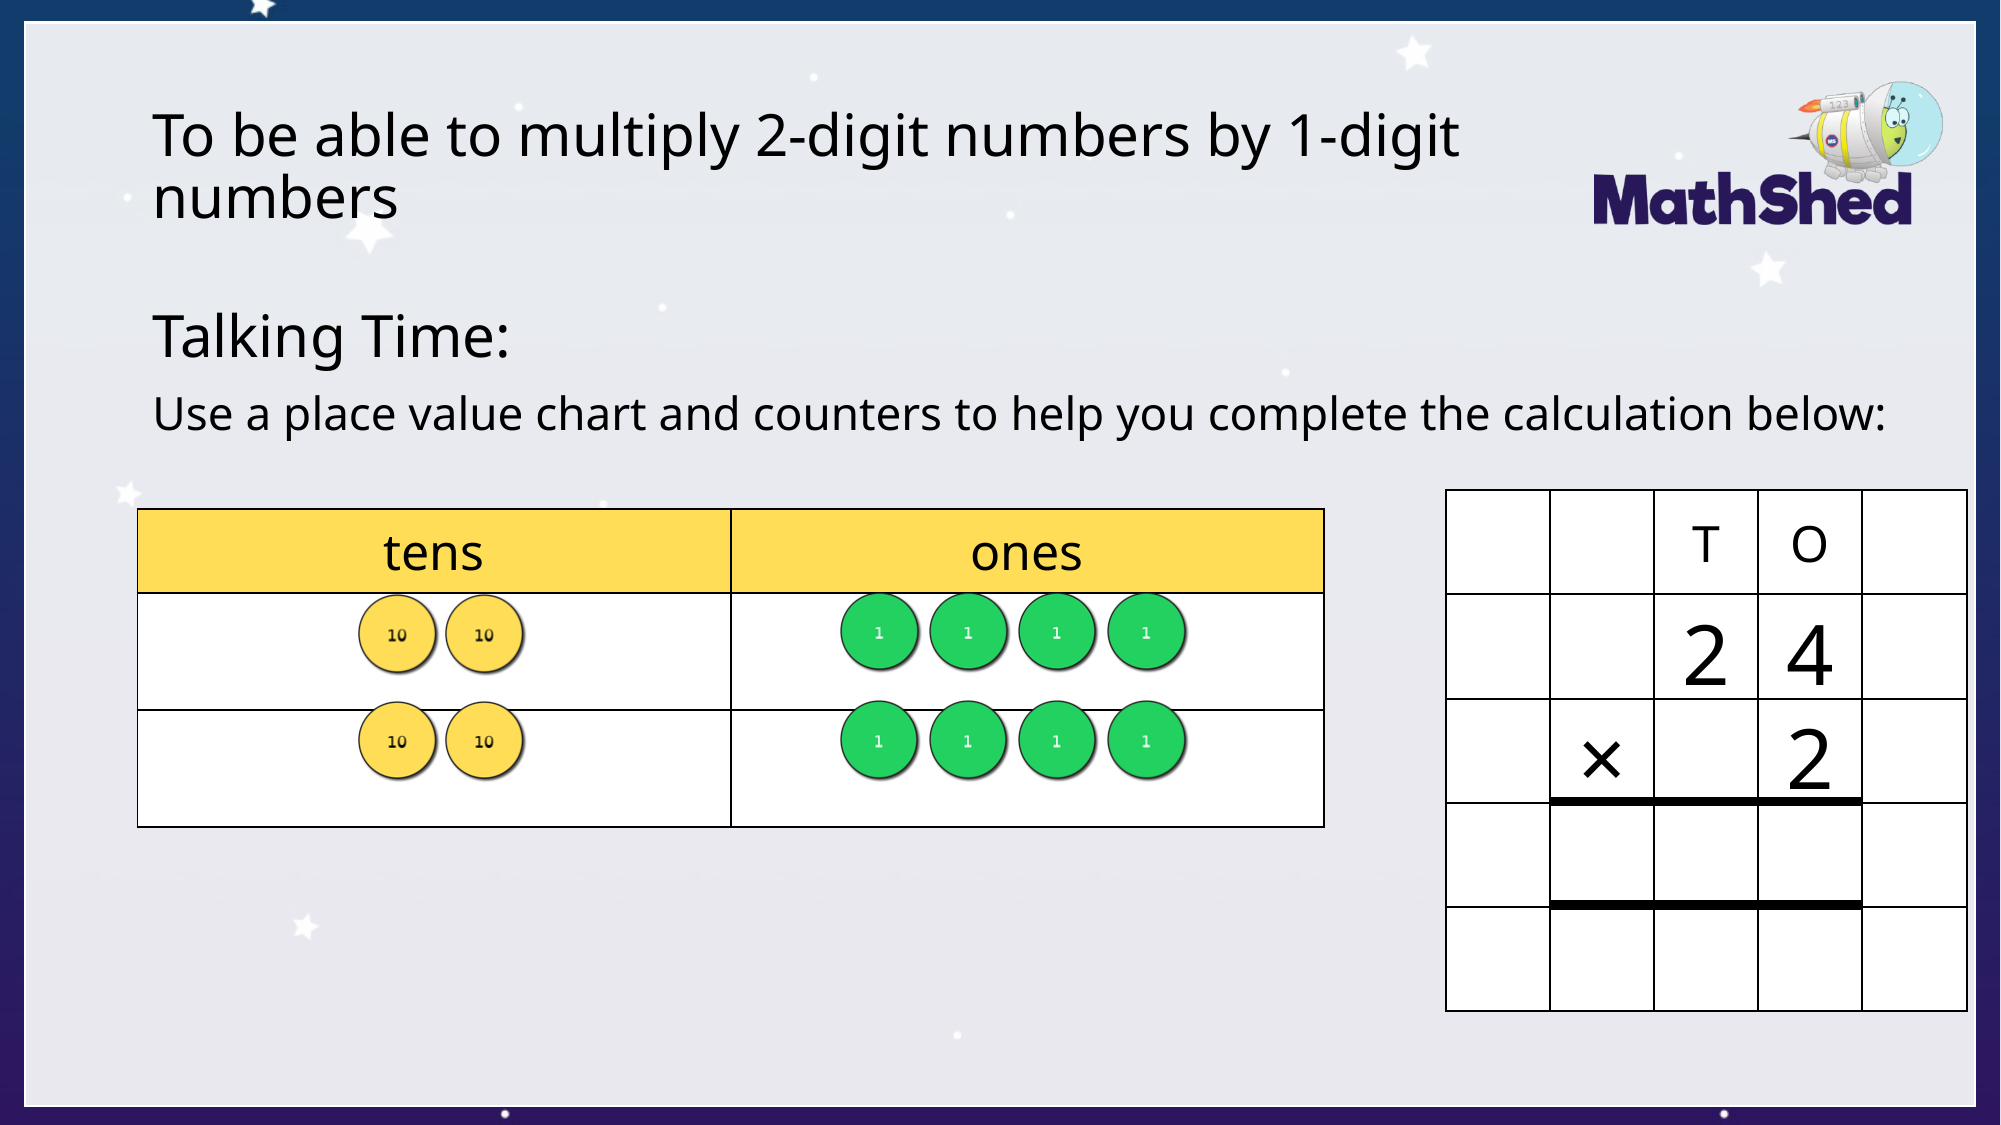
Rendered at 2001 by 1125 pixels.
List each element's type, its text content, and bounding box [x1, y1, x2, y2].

text_box × [1549, 698, 1653, 797]
list Talking Time: Use a place value chart and counters to help you complete the calculation below: [137, 299, 1916, 1014]
text_box 4 [1653, 806, 1757, 900]
text_box 2 [1653, 593, 1757, 698]
text_box [1445, 698, 1549, 802]
text_box [1757, 910, 1861, 1012]
text_box [1445, 489, 1549, 593]
text_box [1549, 489, 1653, 593]
text_box O [1757, 489, 1861, 593]
text_box [1861, 593, 1968, 698]
text_box [1445, 802, 1549, 906]
text_box [1549, 906, 1653, 1012]
title To be able to multiply 2-digit numbers by 1-digit numbers [137, 59, 1578, 278]
text_box [1861, 698, 1968, 802]
text_box T [1653, 489, 1757, 593]
text_box [1445, 906, 1549, 1012]
text_box 8 [1757, 806, 1861, 900]
text_box [1445, 593, 1549, 698]
table_cell [138, 594, 730, 709]
text_box 2 [1757, 698, 1861, 797]
table_cell [732, 711, 1323, 826]
text_box [1549, 593, 1653, 698]
text_box [1861, 906, 1968, 1012]
picture [0, 0, 2001, 1125]
table_cell [732, 594, 1323, 709]
text_box 4 [1757, 593, 1861, 698]
text_box [1496, 387, 1648, 489]
text_box [1861, 489, 1968, 593]
table_header ones [732, 510, 1323, 592]
text_box [1861, 802, 1968, 906]
table_header tens [138, 510, 730, 592]
text_box [1653, 698, 1757, 797]
table_cell [138, 711, 730, 826]
text_box [1653, 910, 1757, 1012]
text_box [1549, 802, 1653, 900]
